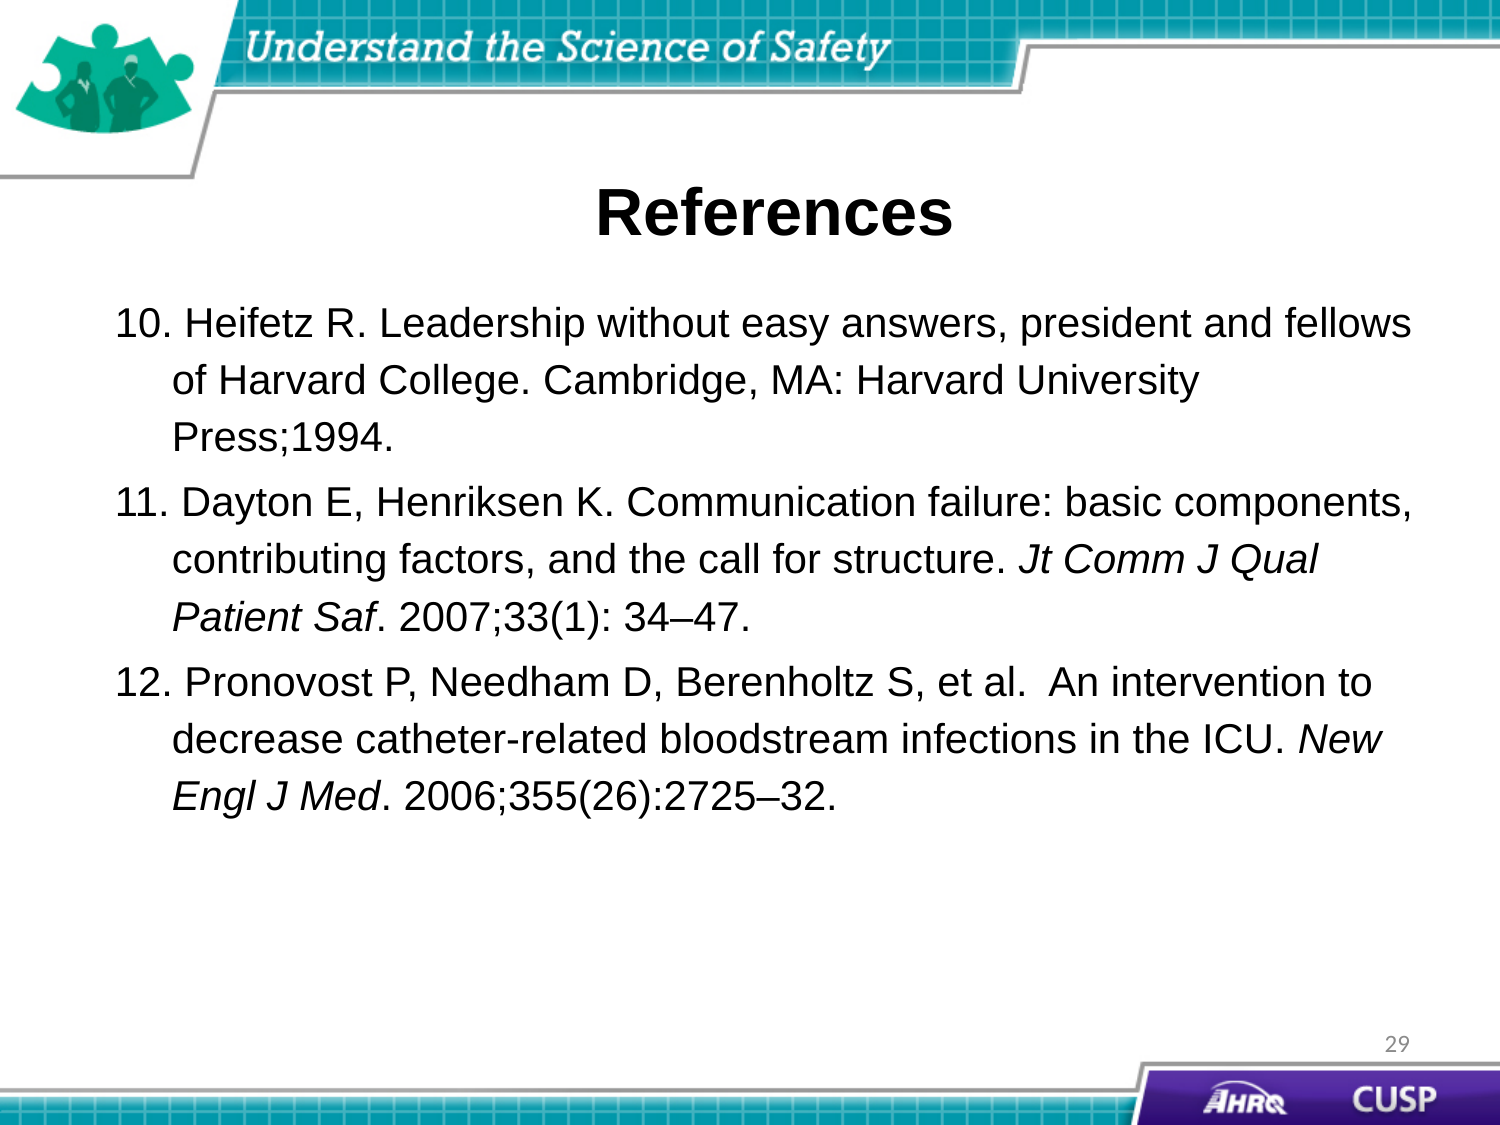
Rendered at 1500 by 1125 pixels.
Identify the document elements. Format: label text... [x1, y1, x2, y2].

title References [99, 129, 1450, 281]
picture [0, 0, 1500, 1125]
list 10. Heifetz R. Leadership without easy answers, president and fellows of Harvard College. Cambridge, MA: Harvard University Press;1994. 11. Dayton E, Henriksen K. Communication failure: basic components, contributing factors, and the call for structure. Jt Comm J Qual Patient Saf. 2007;33(1): 34–47. 12. Pronovost P, Needham D, Berenholtz S, et al. An intervention to decrease catheter-related bloodstream infections in the ICU. New Engl J Med. 2006;355(26):2725–32. [99, 281, 1450, 1124]
